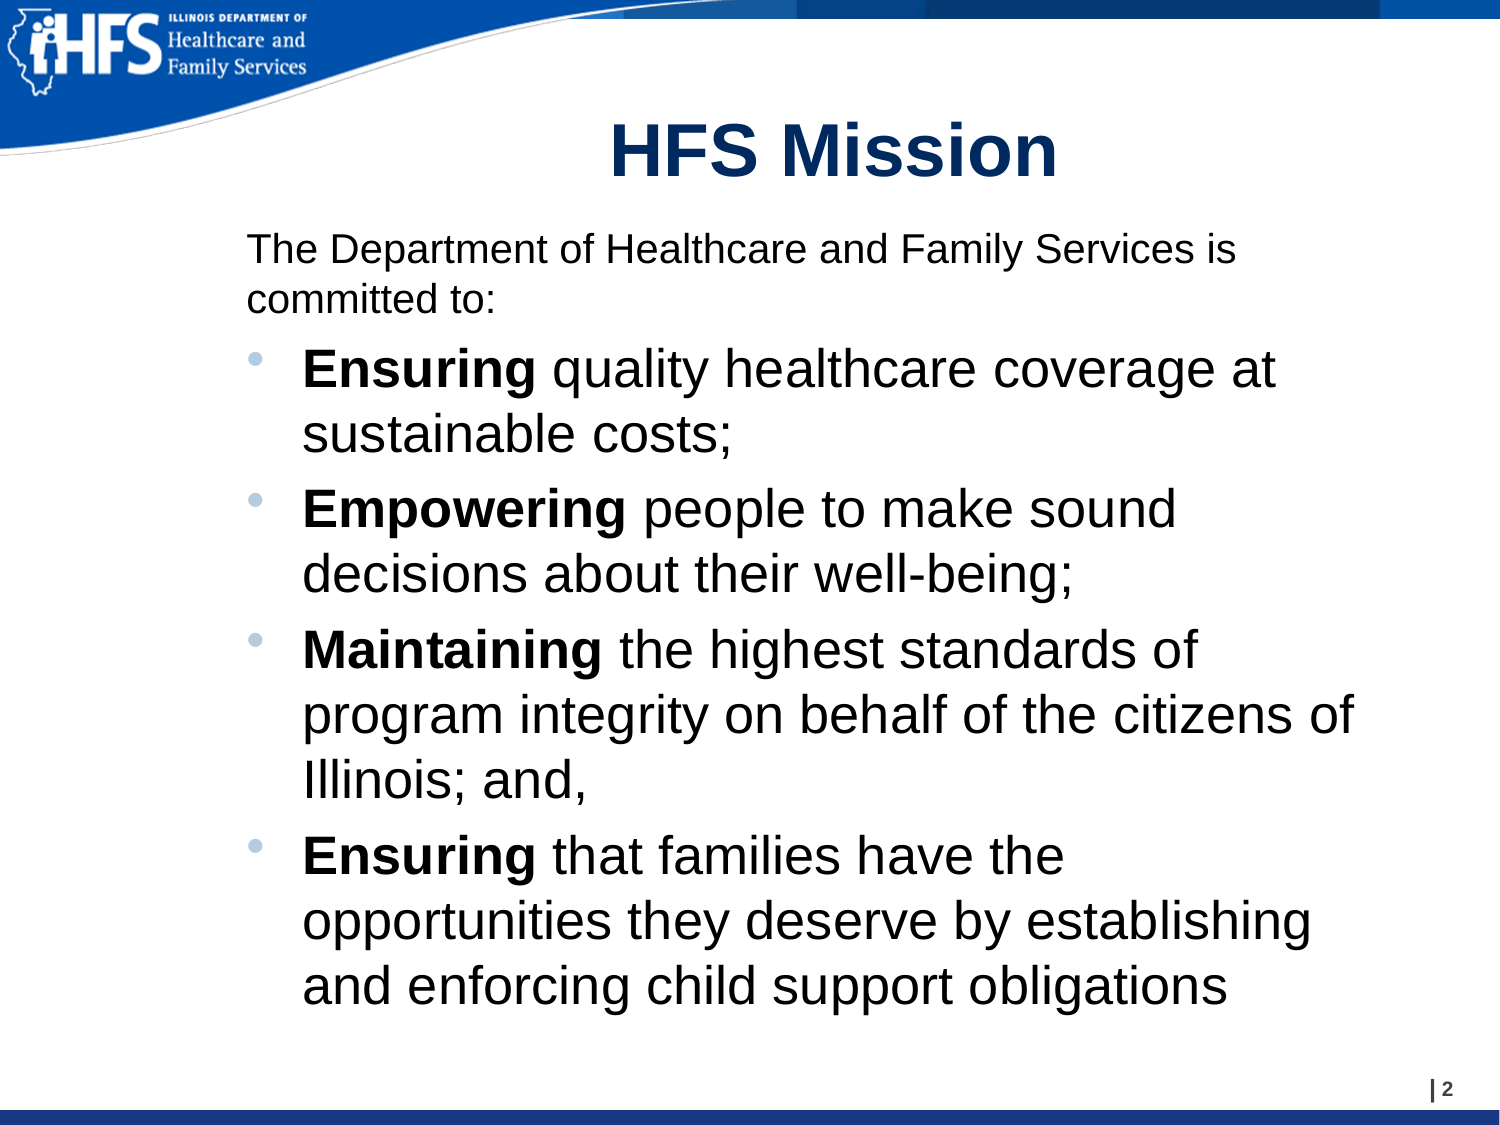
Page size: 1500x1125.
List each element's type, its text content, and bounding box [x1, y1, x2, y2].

list The Department of Healthcare and Family Services is committed to: Ensuring quality healthcare coverage at sustainable costs; Empowering people to make sound decisions about their well‐being; Maintaining the highest standards of program integrity on behalf of the citizens of Illinois; and, Ensuring that families have the opportunities they deserve by establishing and enforcing child support obligations [231, 214, 1407, 899]
picture [0, 0, 1500, 156]
title HFS Mission [225, 101, 1426, 192]
